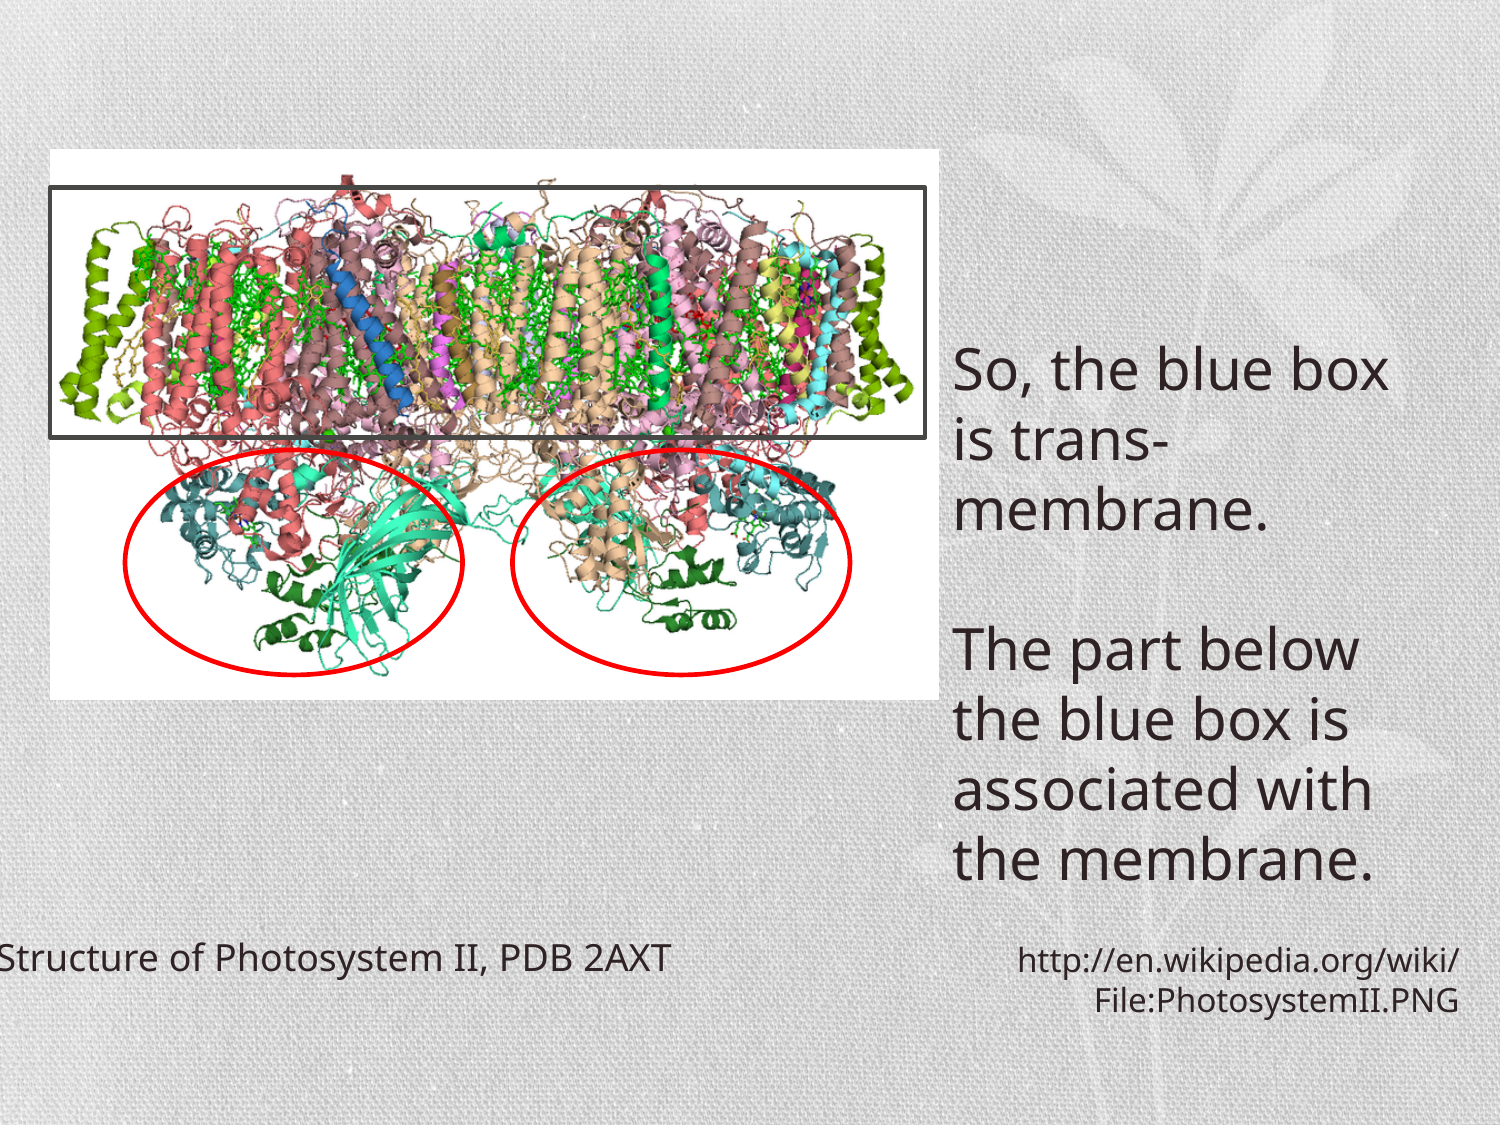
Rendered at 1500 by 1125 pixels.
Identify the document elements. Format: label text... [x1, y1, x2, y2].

text_box So, the blue box is trans-membrane. The part below the blue box is associated with the membrane. [937, 324, 1438, 900]
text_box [49, 187, 926, 676]
picture [49, 149, 940, 701]
text_box Structure of Photosystem II, PDB 2AXT [0, 926, 687, 987]
text_box http://en.wikipedia.org/wiki/File:PhotosystemII.PNG [724, 931, 1475, 1027]
